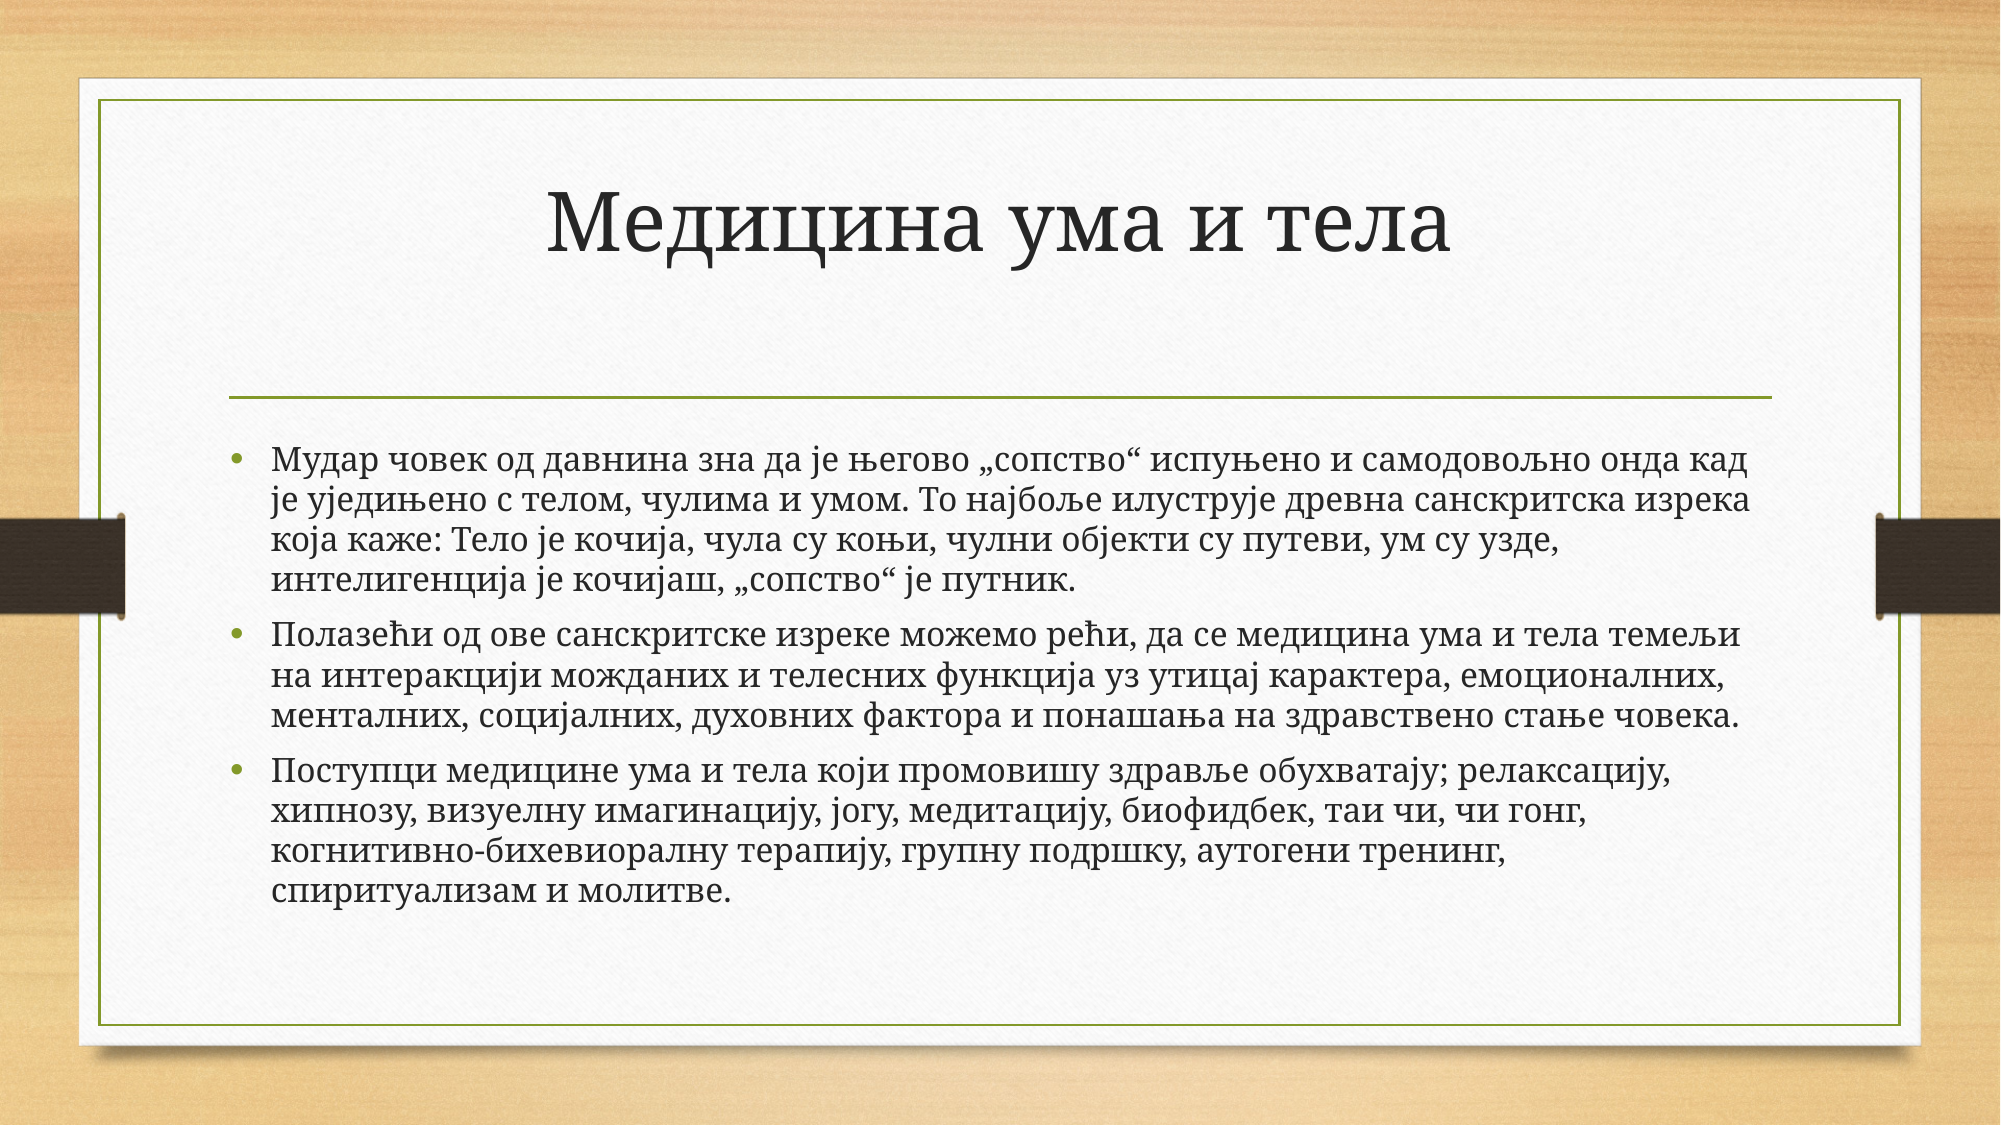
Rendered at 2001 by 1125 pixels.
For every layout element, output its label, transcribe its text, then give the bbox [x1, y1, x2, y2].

title Медицина ума и тела [212, 161, 1788, 375]
picture [0, 0, 2001, 1125]
list Мудар човек од давнина зна да је његово „сопство“ испуњено и самодовољно онда кад је уједињено с телом, чулима и умом. То најбоље илуструје древна санскритска изрека која каже: Тело је кочија, чула су коњи, чулни објекти су путеви, ум су узде, интелигенција је кочијаш, „сопство“ је путник. Полазећи од ове санскритске изреке можемо рећи, да се медицина ума и тела темељи на интеракцији можданих и телесних функција уз утицај карактера, емоционалних, менталних, социјалних, духовних фактора и понашања на здравствено стање човека. Поступци медицине ума и тела који промовишу здравље обухватају; релаксацију, хипнозу, визуелну имагинацију, јогу, медитацију, биофидбек, таи чи, чи гонг, когнитивно-бихевиоралну терапију, групну подршку, аутогени тренинг, спиритуализам и молитве. [215, 375, 1791, 920]
